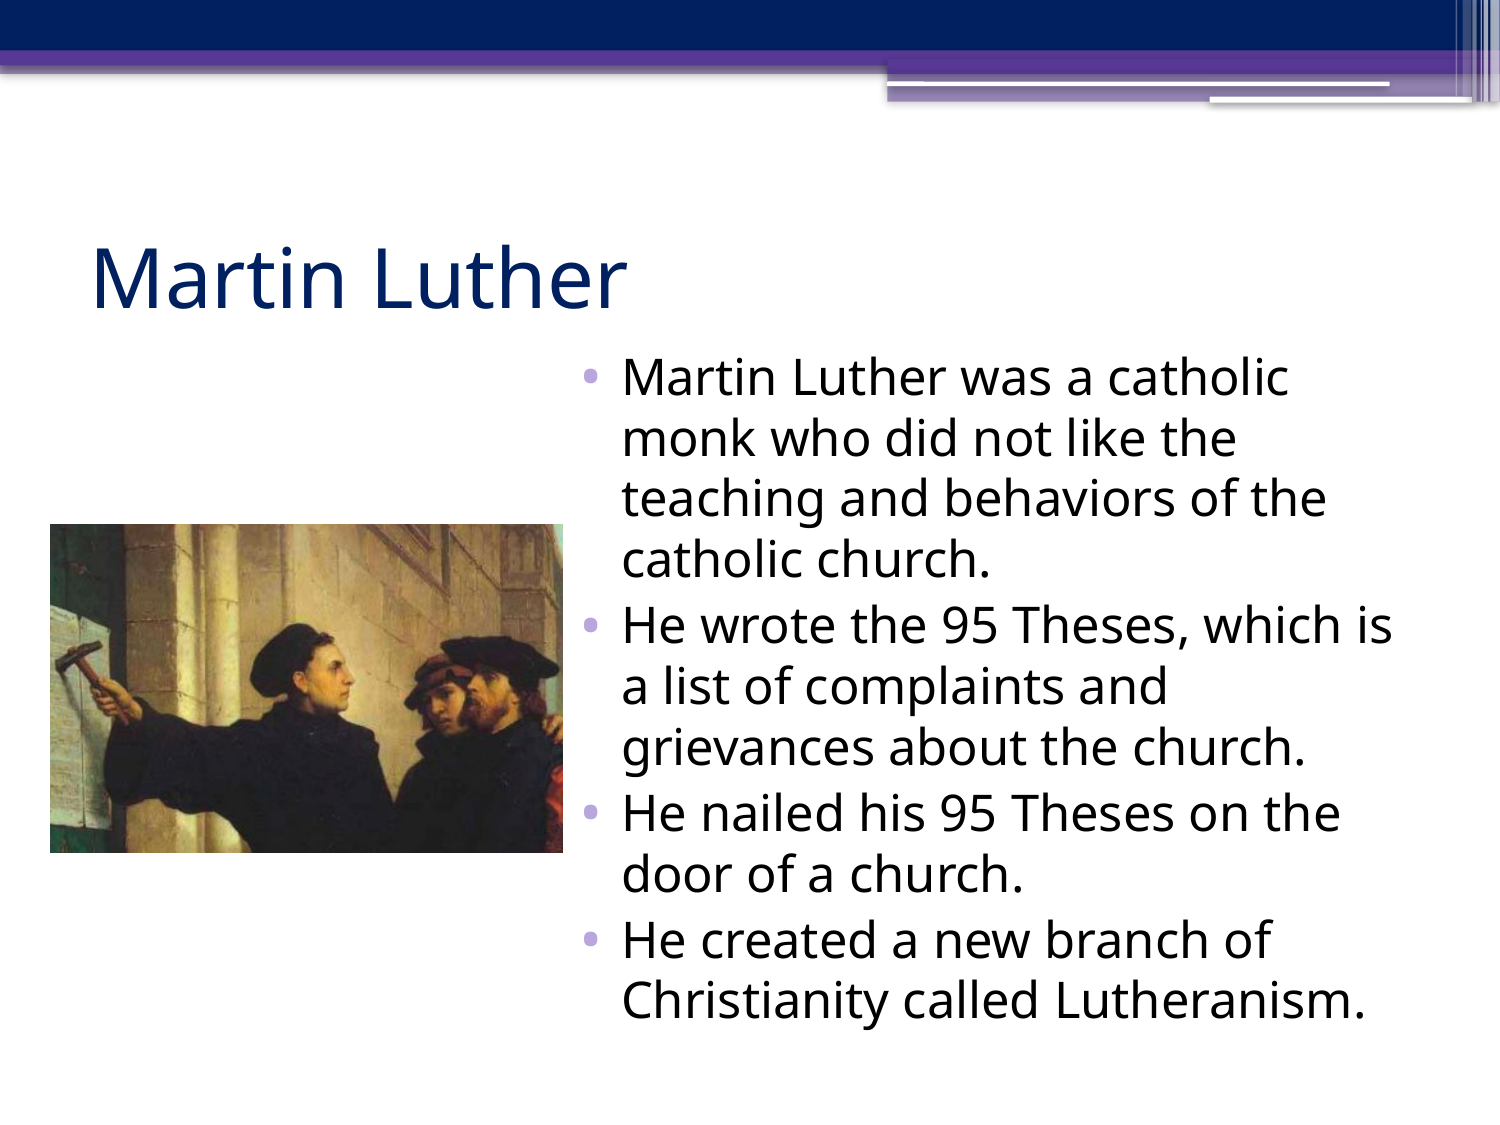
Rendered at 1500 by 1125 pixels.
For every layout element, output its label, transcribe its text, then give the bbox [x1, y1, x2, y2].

title Martin Luther [75, 187, 1425, 363]
picture [49, 524, 563, 854]
list Martin Luther was a catholic monk who did not like the teaching and behaviors of the catholic church. He wrote the 95 Theses, which is a list of complaints and grievances about the church. He nailed his 95 Theses on the door of a church. He created a new branch of Christianity called Lutheranism. [549, 337, 1438, 1047]
